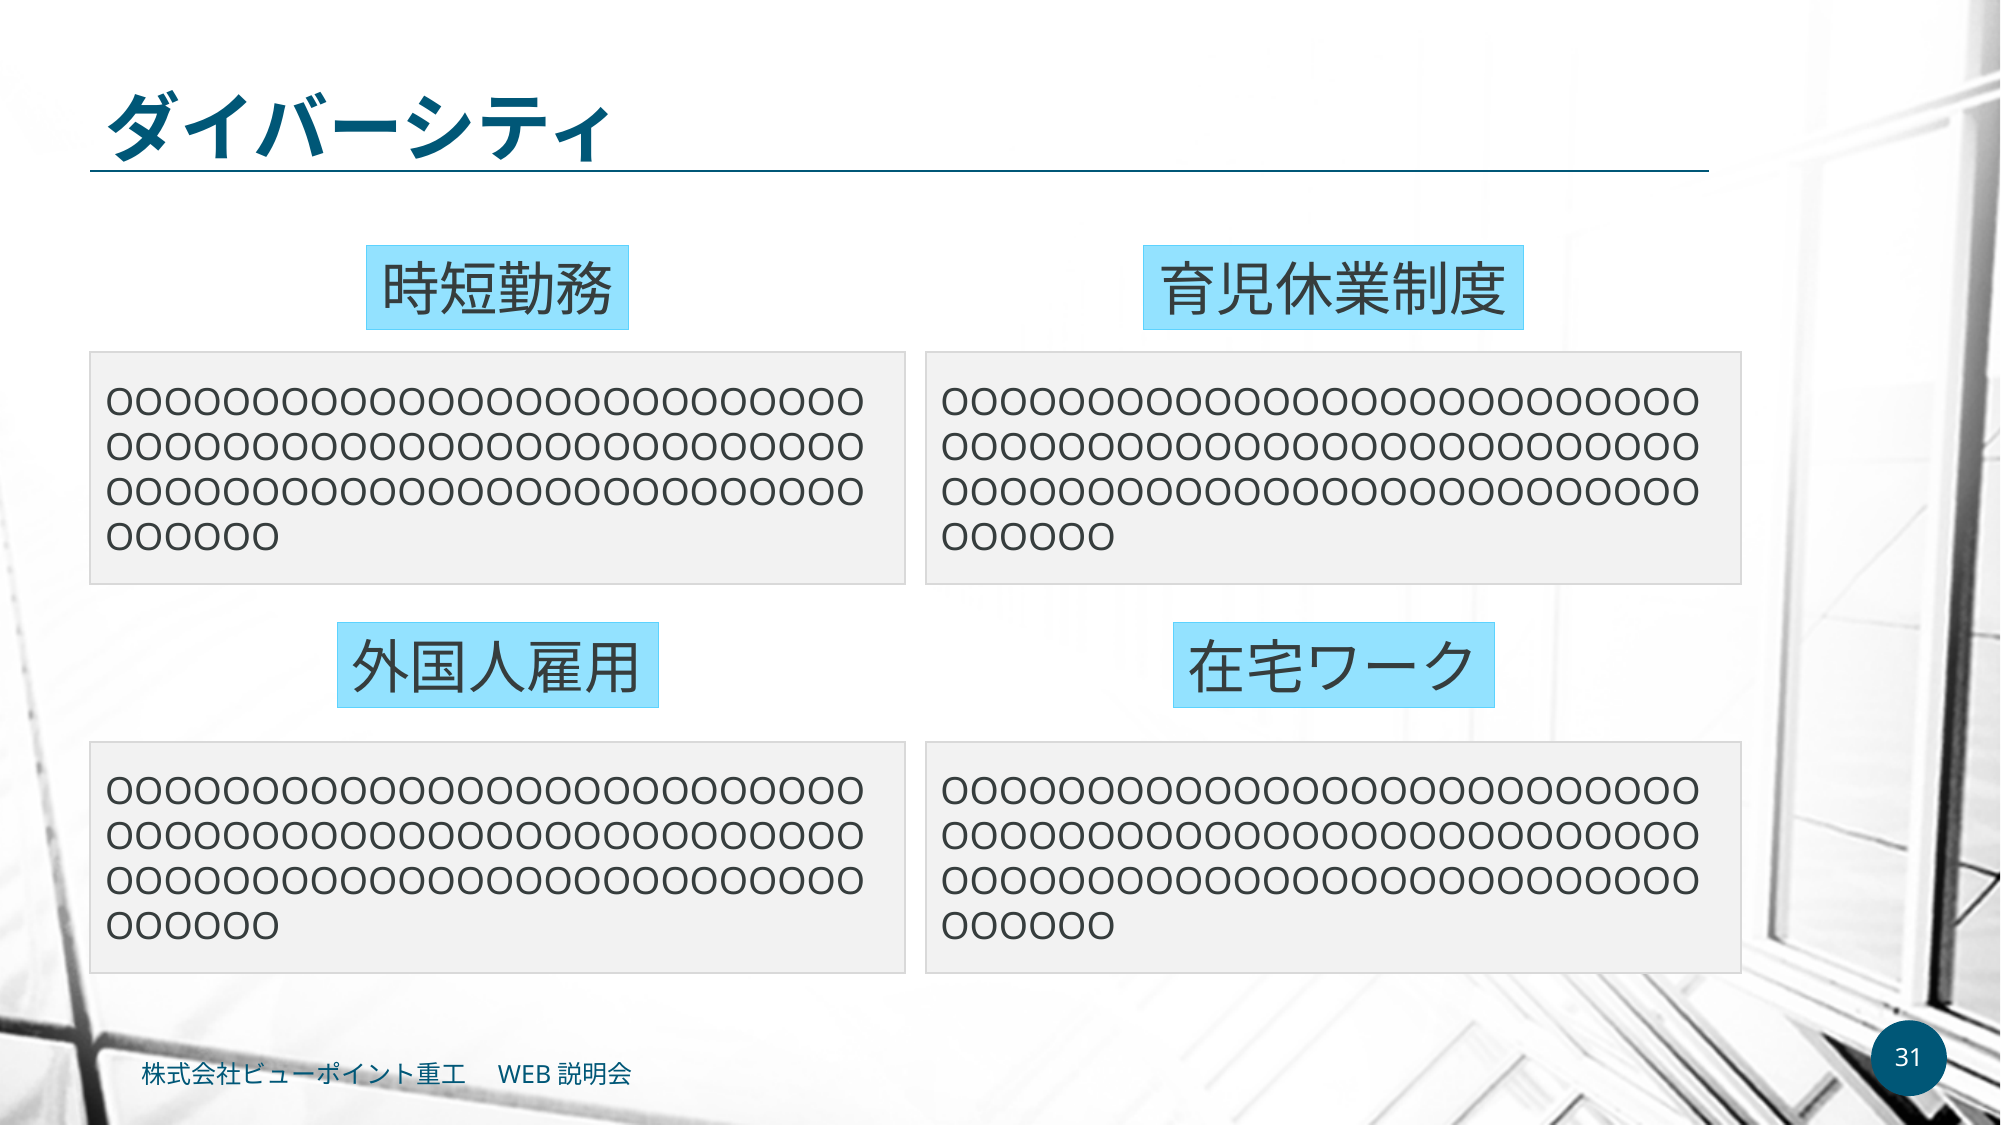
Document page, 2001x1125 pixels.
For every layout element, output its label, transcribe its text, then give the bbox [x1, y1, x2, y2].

text_box 外国人雇用 [337, 622, 659, 708]
title ダイバーシティ [90, 90, 1709, 178]
text_box 時短勤務 [366, 245, 629, 330]
text_box OOOOOOOOOOOOOOOOOOOOOOOOOOOOOOOOOOOOOOOOOOOOOOOOOOOOOOOOOOOOOOOOOOOOOOOOOOOOOOOOOOOO [925, 741, 1742, 974]
text_box OOOOOOOOOOOOOOOOOOOOOOOOOOOOOOOOOOOOOOOOOOOOOOOOOOOOOOOOOOOOOOOOOOOOOOOOOOOOOOOOOOOO [89, 741, 906, 974]
text_box 在宅ワーク [1173, 622, 1495, 708]
text_box 育児休業制度 [1143, 245, 1524, 330]
text_box OOOOOOOOOOOOOOOOOOOOOOOOOOOOOOOOOOOOOOOOOOOOOOOOOOOOOOOOOOOOOOOOOOOOOOOOOOOOOOOOOOOO [89, 351, 906, 585]
text_box OOOOOOOOOOOOOOOOOOOOOOOOOOOOOOOOOOOOOOOOOOOOOOOOOOOOOOOOOOOOOOOOOOOOOOOOOOOOOOOOOOOO [925, 351, 1742, 585]
picture [0, 0, 2001, 1125]
